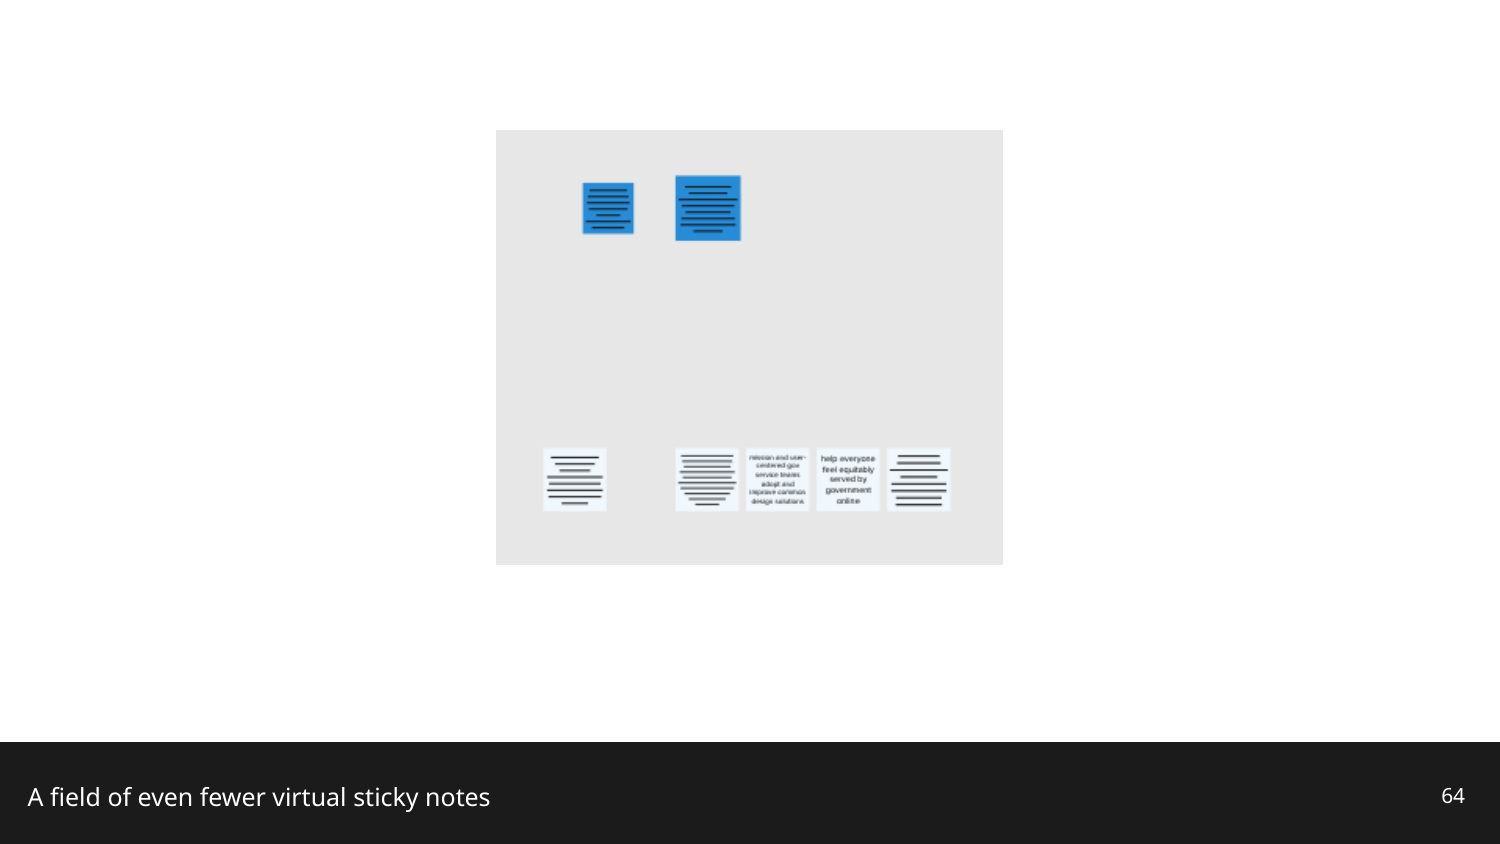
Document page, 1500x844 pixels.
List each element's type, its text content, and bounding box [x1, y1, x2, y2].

picture [495, 130, 1003, 565]
title A field of even fewer virtual sticky notes [12, 766, 1355, 844]
slide_number 64 [1389, 764, 1480, 830]
text_box [0, 0, 1500, 742]
